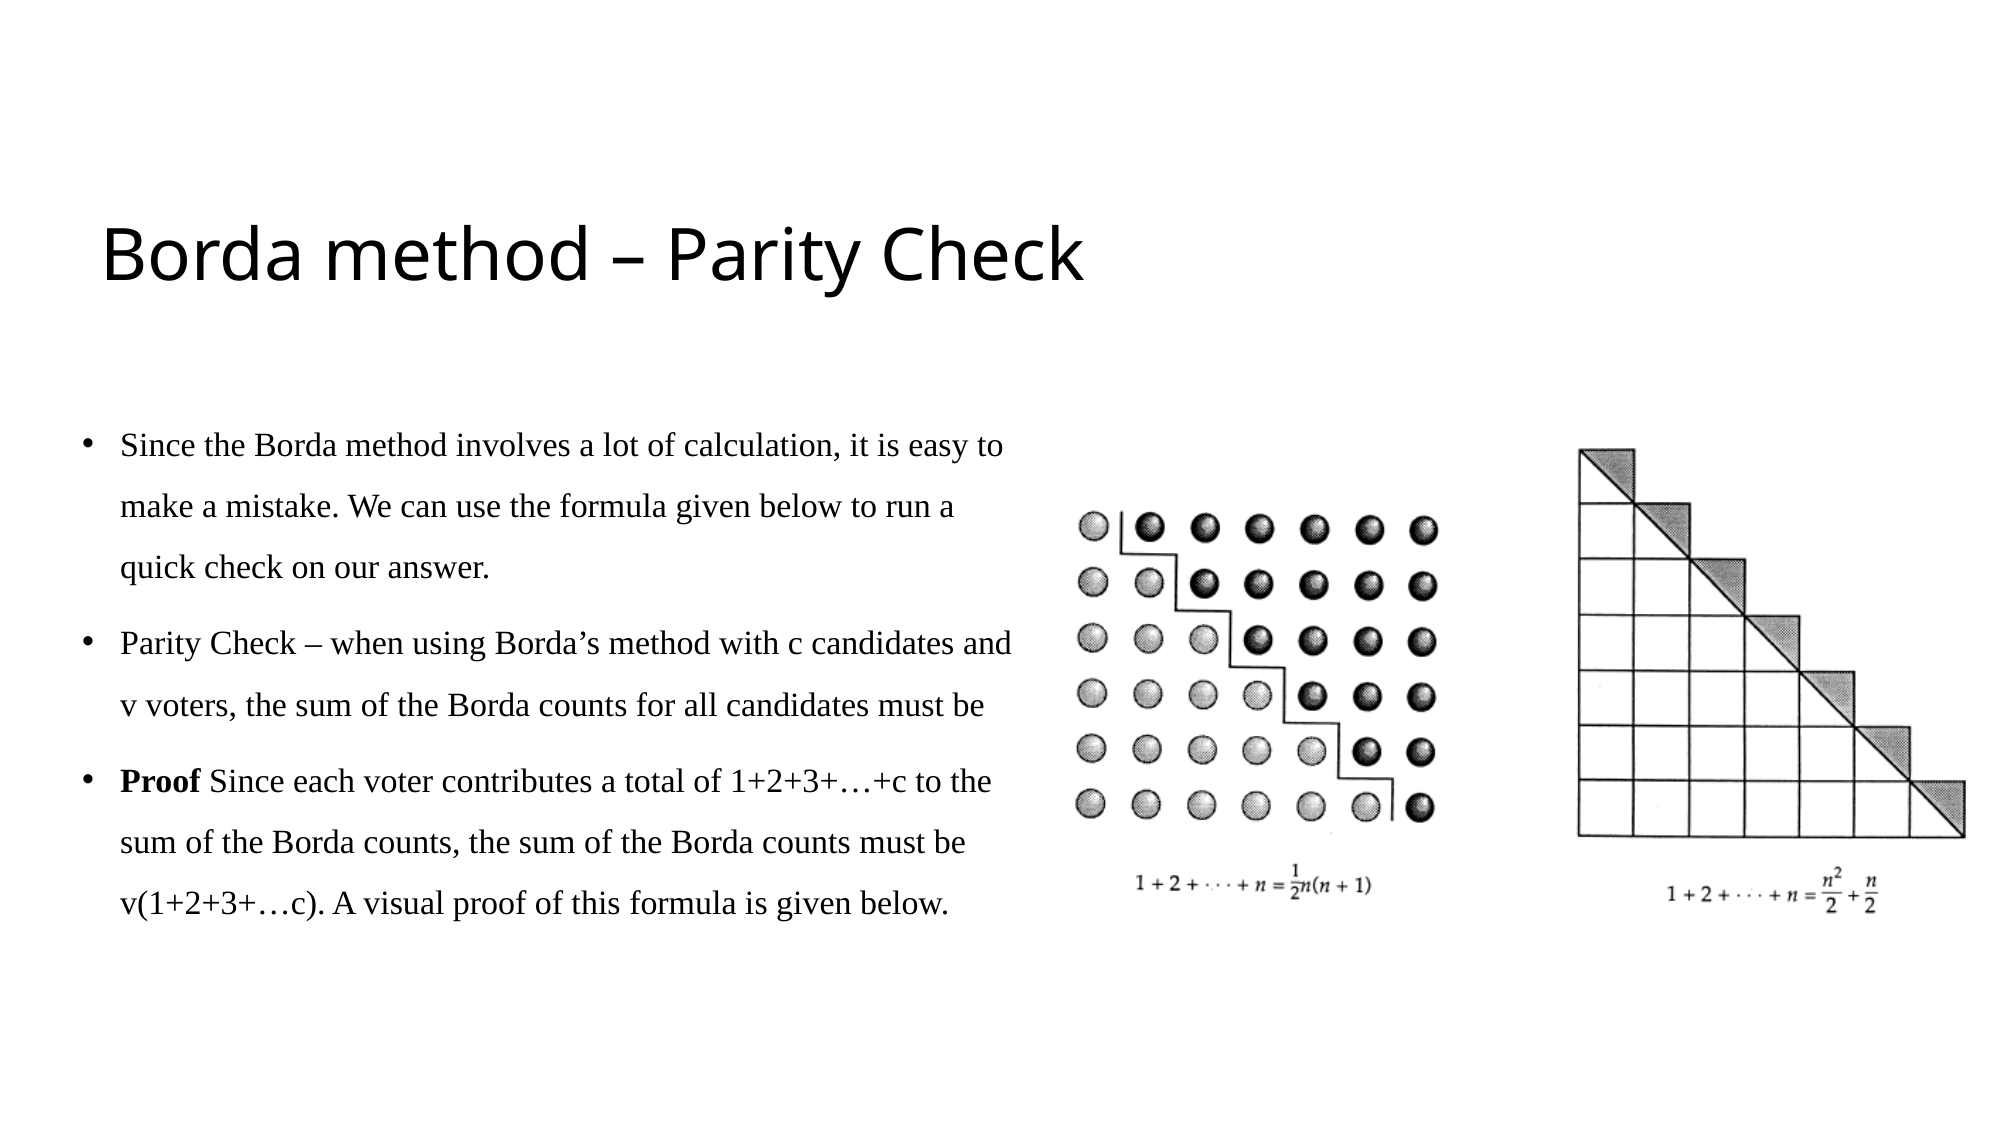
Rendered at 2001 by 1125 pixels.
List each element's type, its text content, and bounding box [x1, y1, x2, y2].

title Borda method – Parity Check [85, 173, 1106, 342]
picture [1029, 413, 2000, 952]
